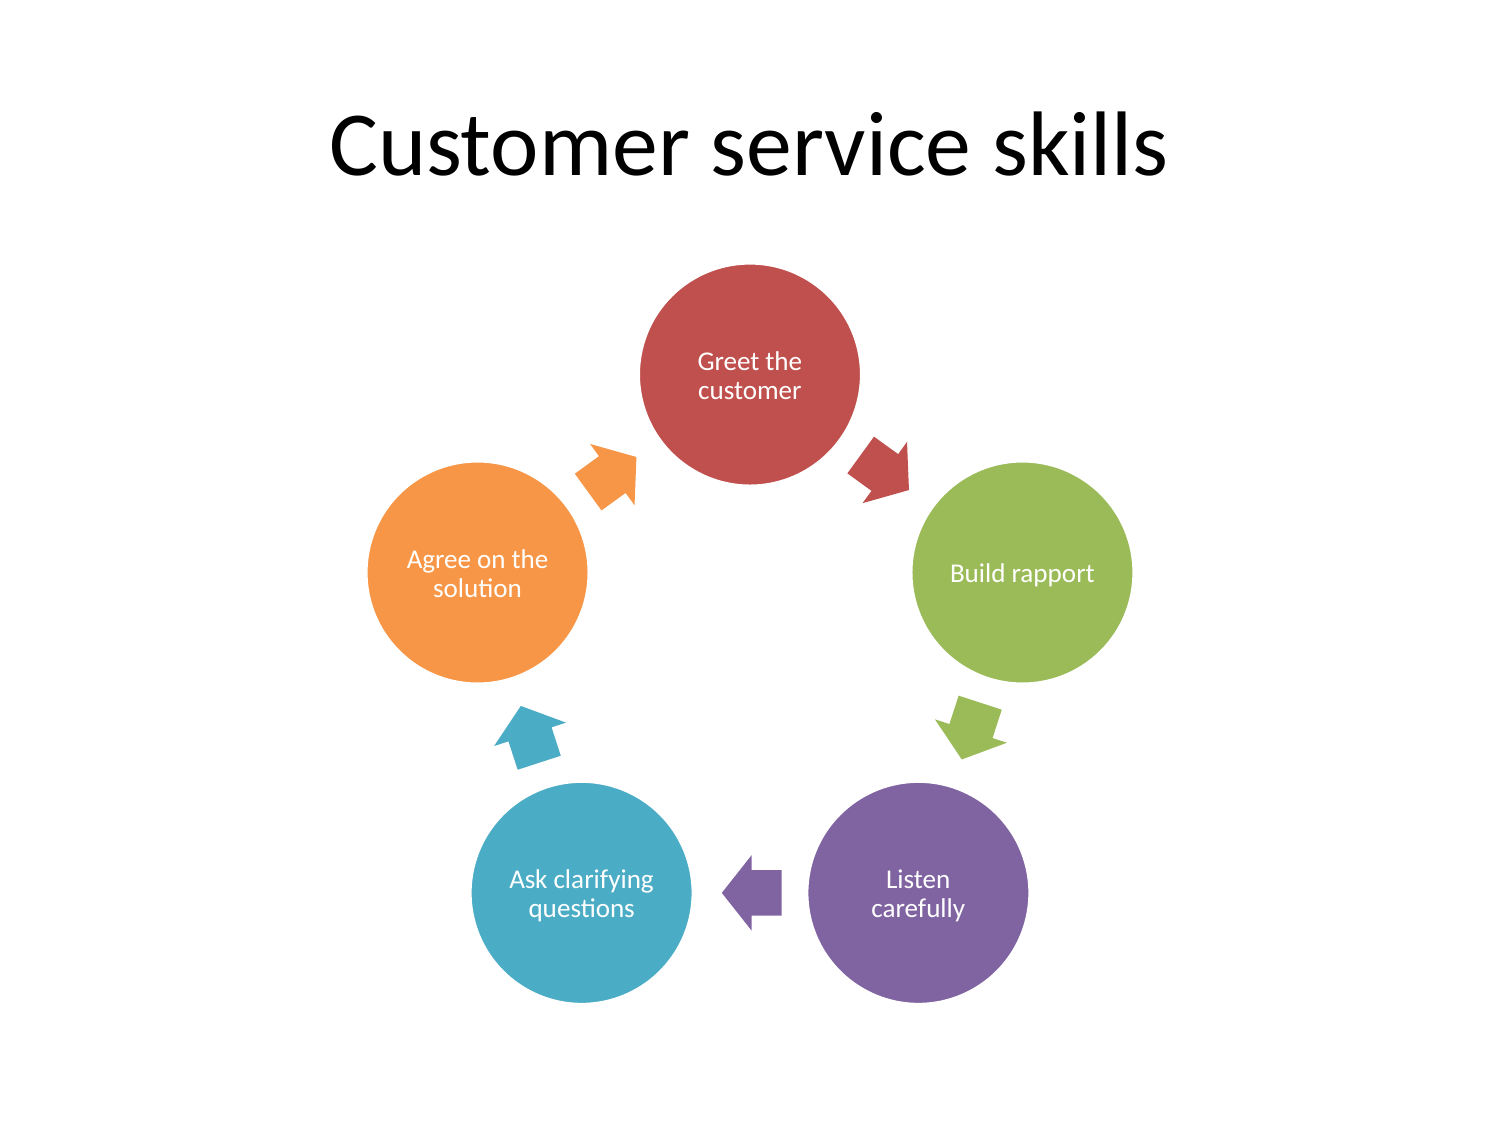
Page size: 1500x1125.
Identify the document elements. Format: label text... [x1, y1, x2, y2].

title Customer service skills [75, 45, 1425, 233]
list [74, 262, 1426, 1006]
